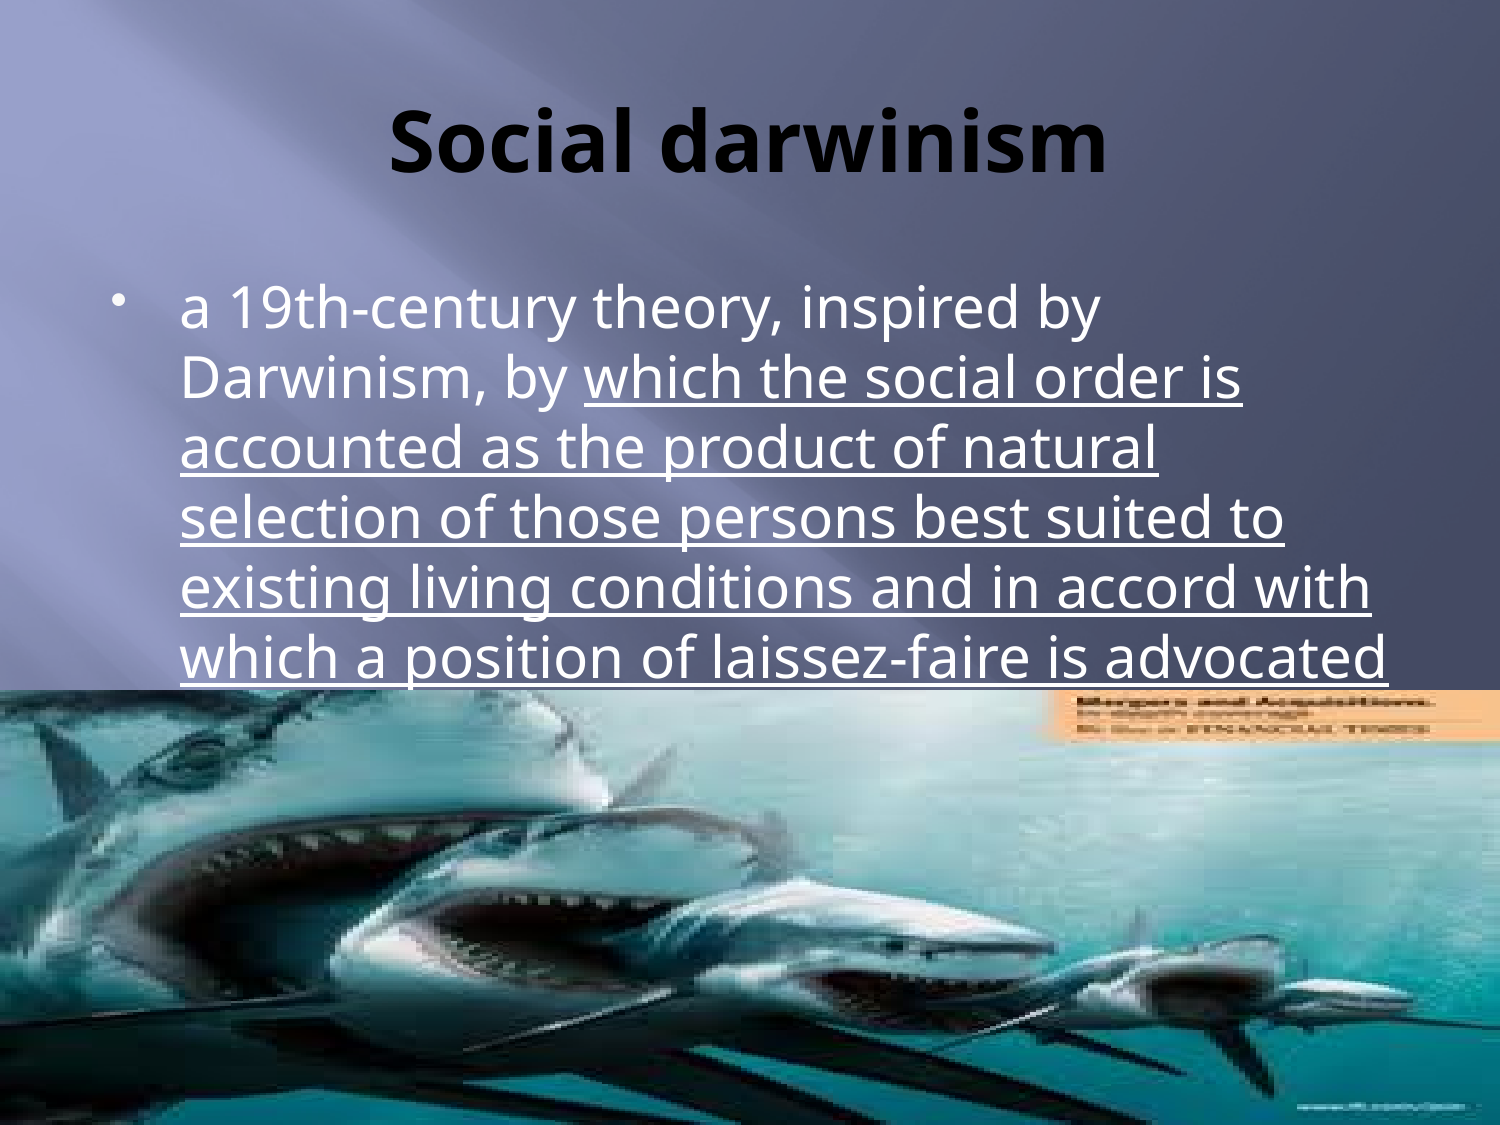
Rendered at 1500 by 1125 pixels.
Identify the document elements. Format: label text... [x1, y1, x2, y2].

list a 19th-century theory, inspired by Darwinism, by which the social order is accounted as the product of natural selection of those persons best suited to existing living conditions and in accord with which a position of laissez-faire is advocated [75, 262, 1425, 690]
title Social darwinism [75, 45, 1425, 233]
picture [0, 690, 1500, 1125]
